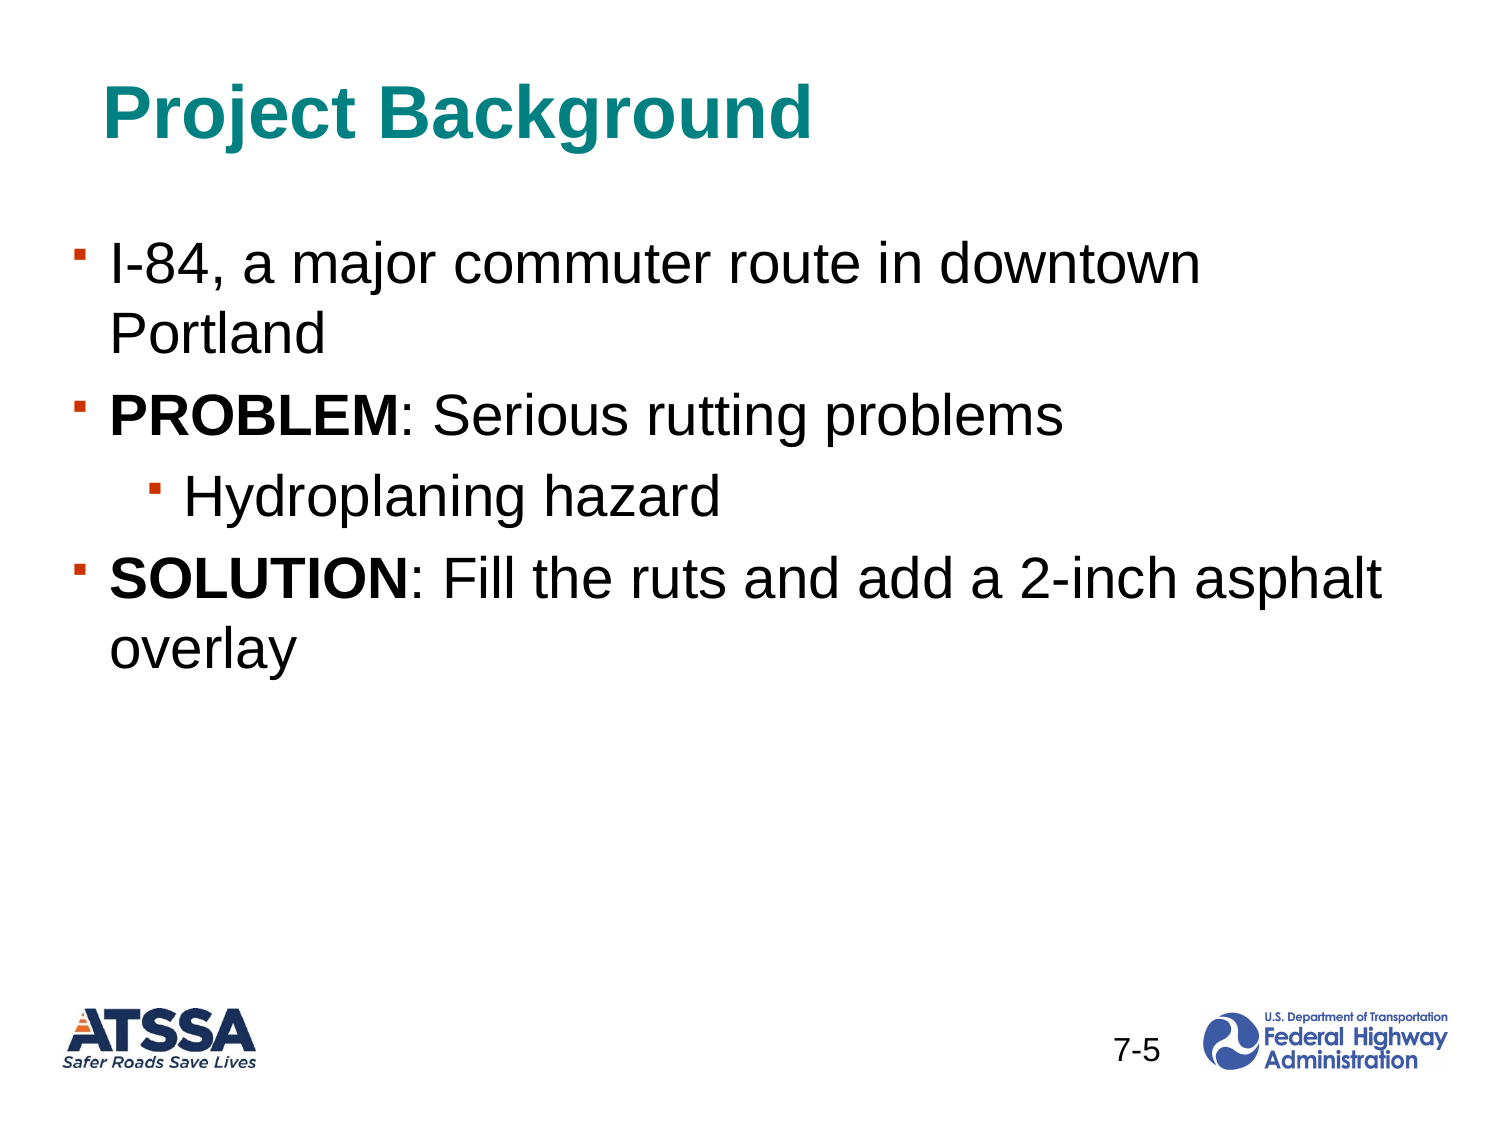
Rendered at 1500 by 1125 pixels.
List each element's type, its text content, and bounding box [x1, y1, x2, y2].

picture [62, 1008, 256, 1068]
picture [1200, 1008, 1450, 1072]
list I-84, a major commuter route in downtown Portland PROBLEM: Serious rutting problems Hydroplaning hazard SOLUTION: Fill the ruts and add a 2-inch asphalt overlay [56, 217, 1444, 918]
title Project Background [87, 0, 1500, 218]
